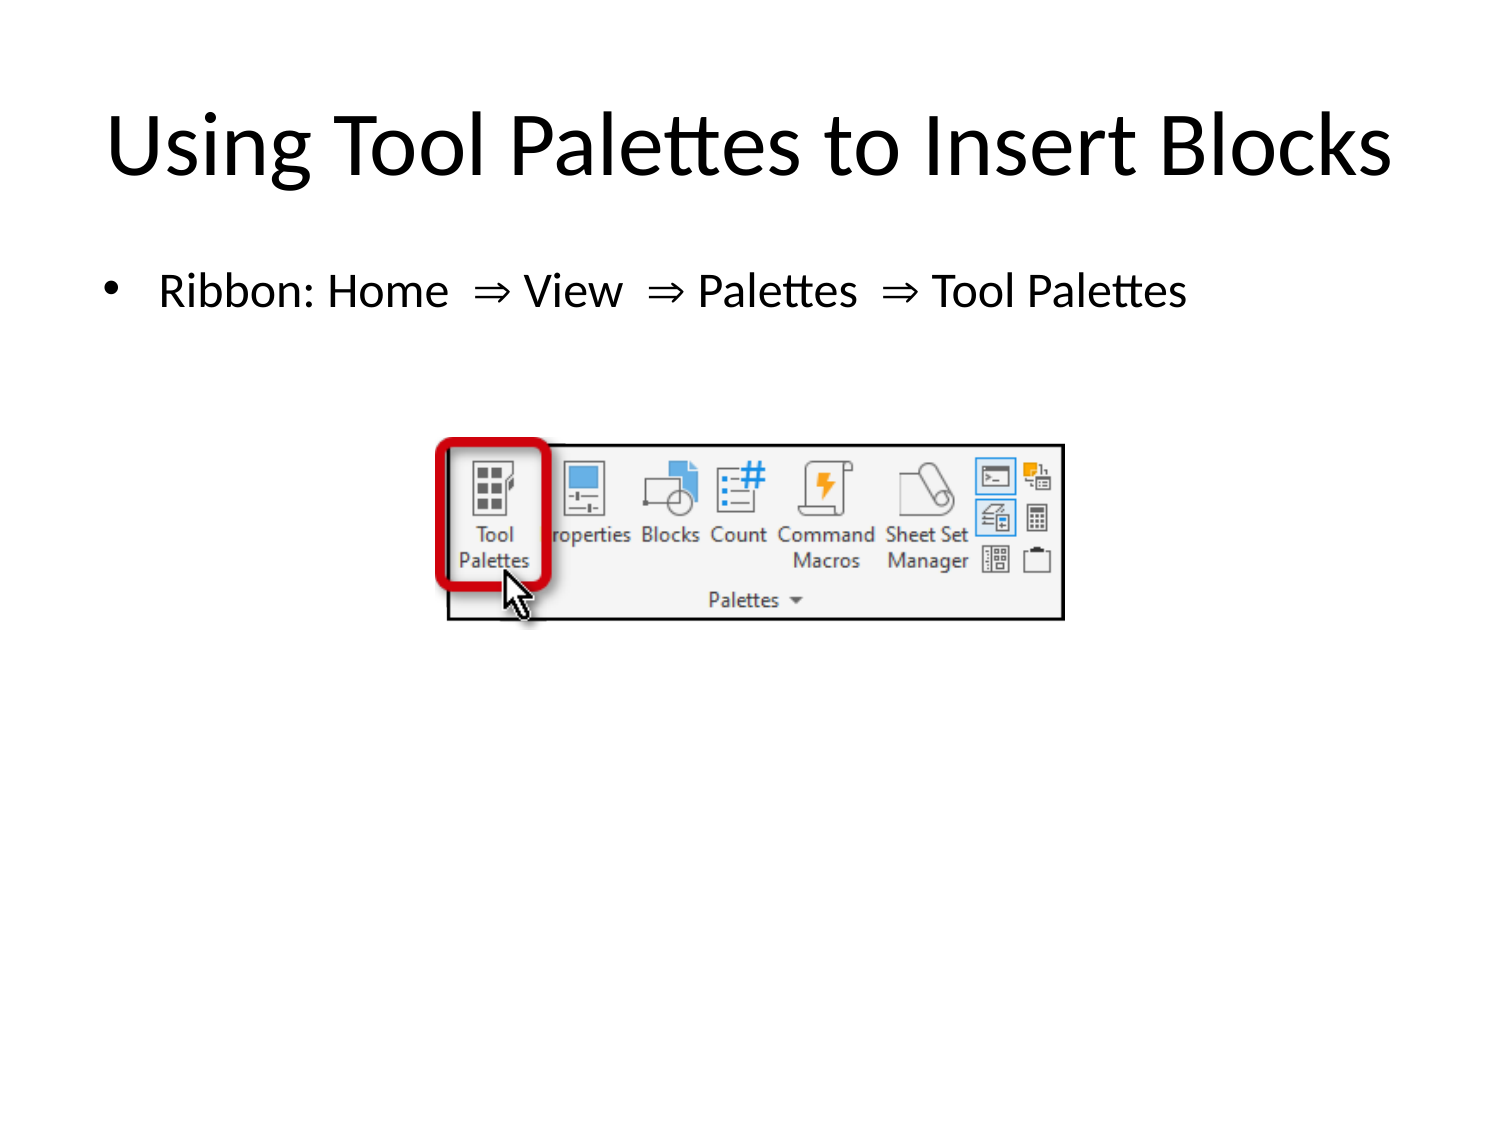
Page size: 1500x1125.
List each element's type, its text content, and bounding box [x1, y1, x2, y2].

list Ribbon: Home  View  Palettes  Tool Palettes [87, 249, 1313, 950]
title Using Tool Palettes to Insert Blocks [75, 45, 1425, 233]
picture [435, 437, 1065, 631]
